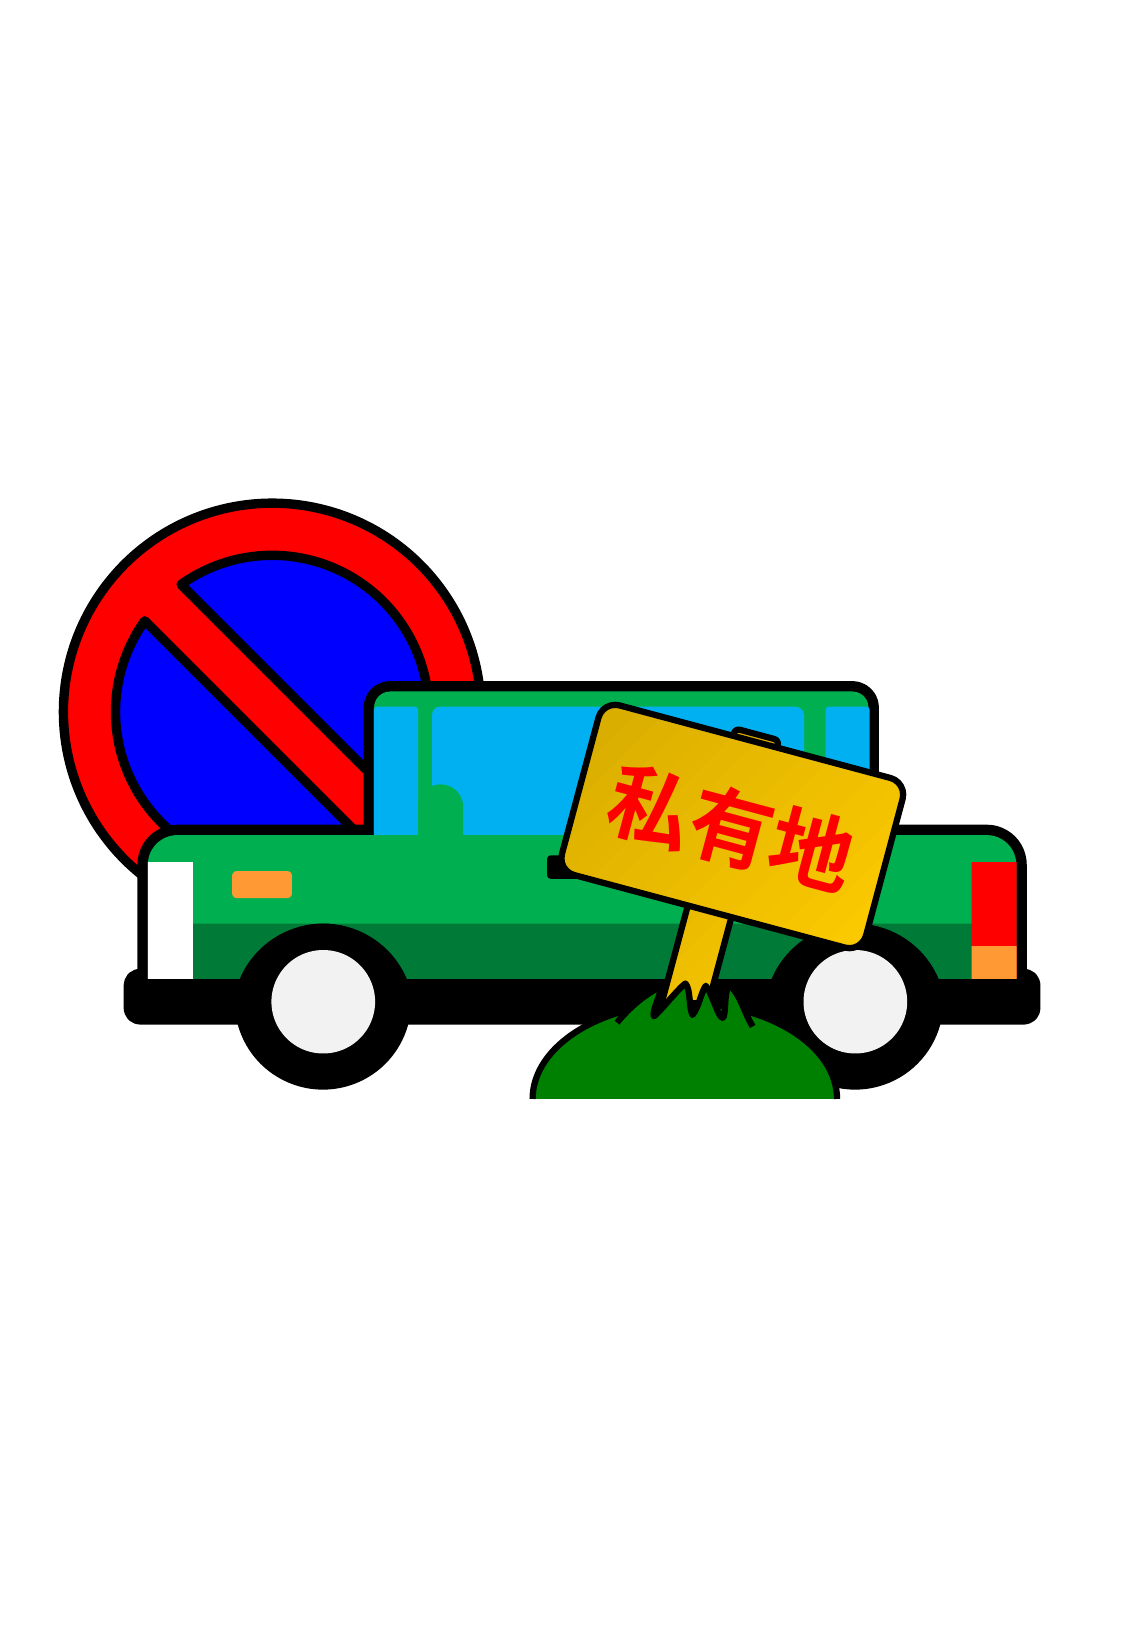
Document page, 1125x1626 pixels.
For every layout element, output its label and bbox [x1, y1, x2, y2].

text_box [63, 502, 1031, 1106]
